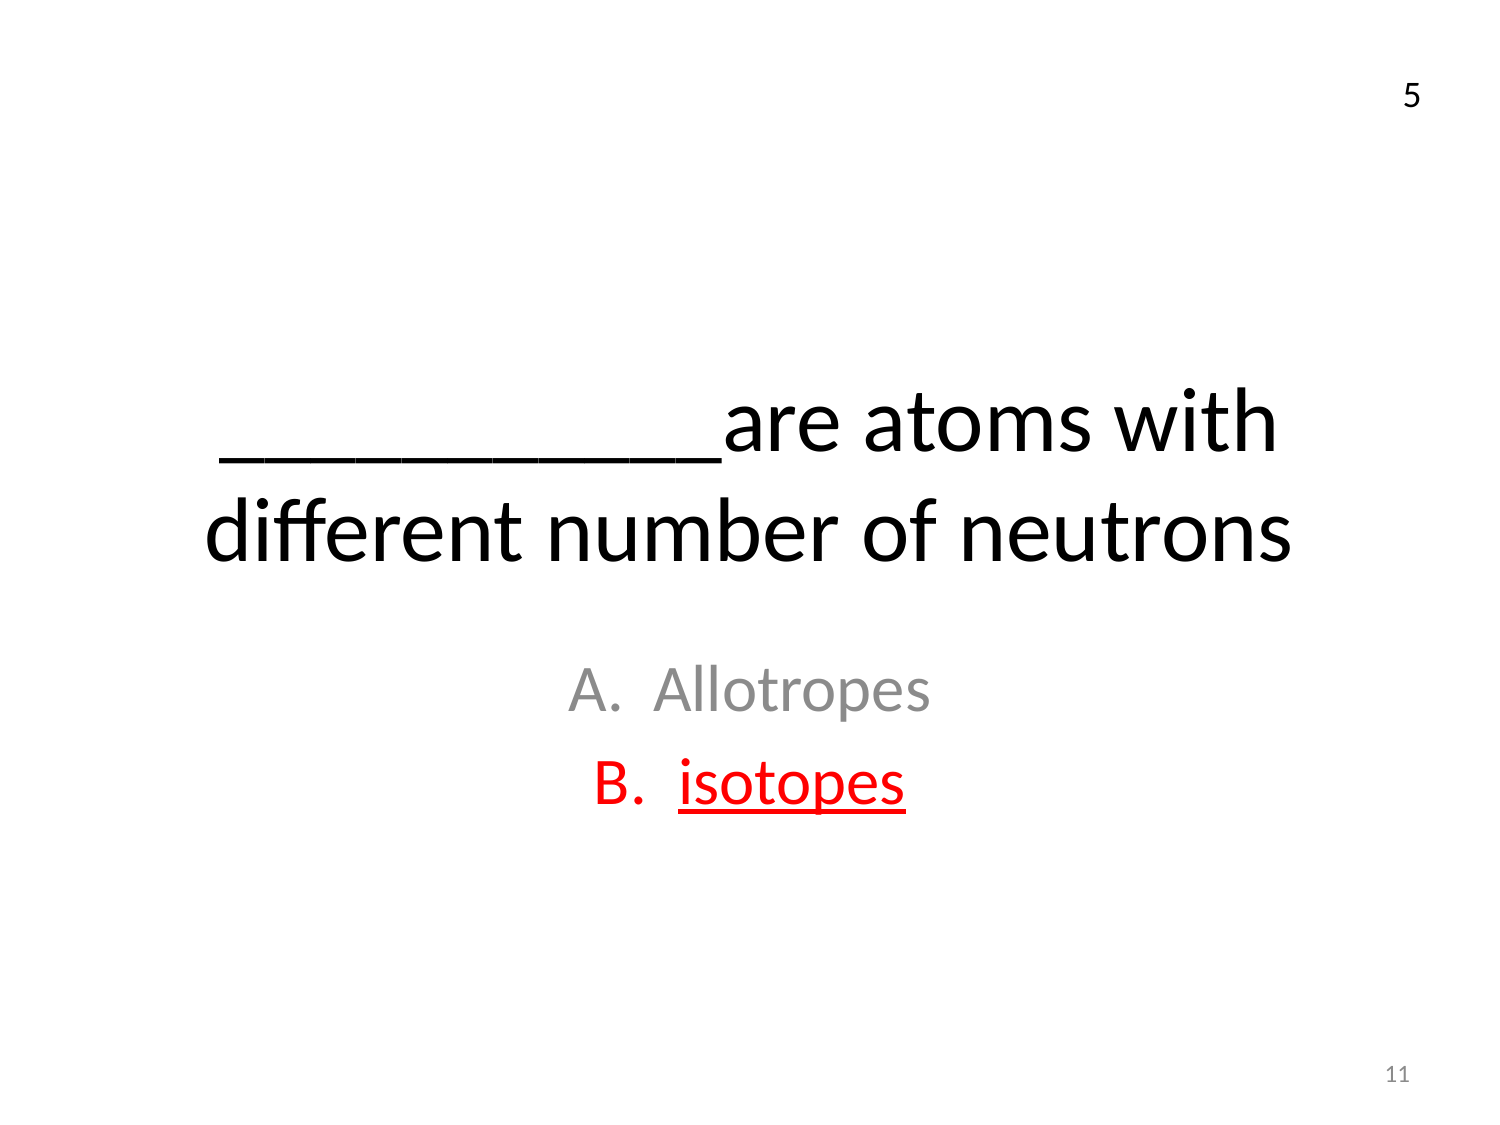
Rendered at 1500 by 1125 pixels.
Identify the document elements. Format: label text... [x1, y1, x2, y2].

title ___________are atoms with different number of neutrons [112, 349, 1388, 591]
subtitle Allotropes isotopes [225, 637, 1275, 925]
text_box 5 [1387, 62, 1437, 123]
slide_number 11 [1074, 1042, 1425, 1103]
